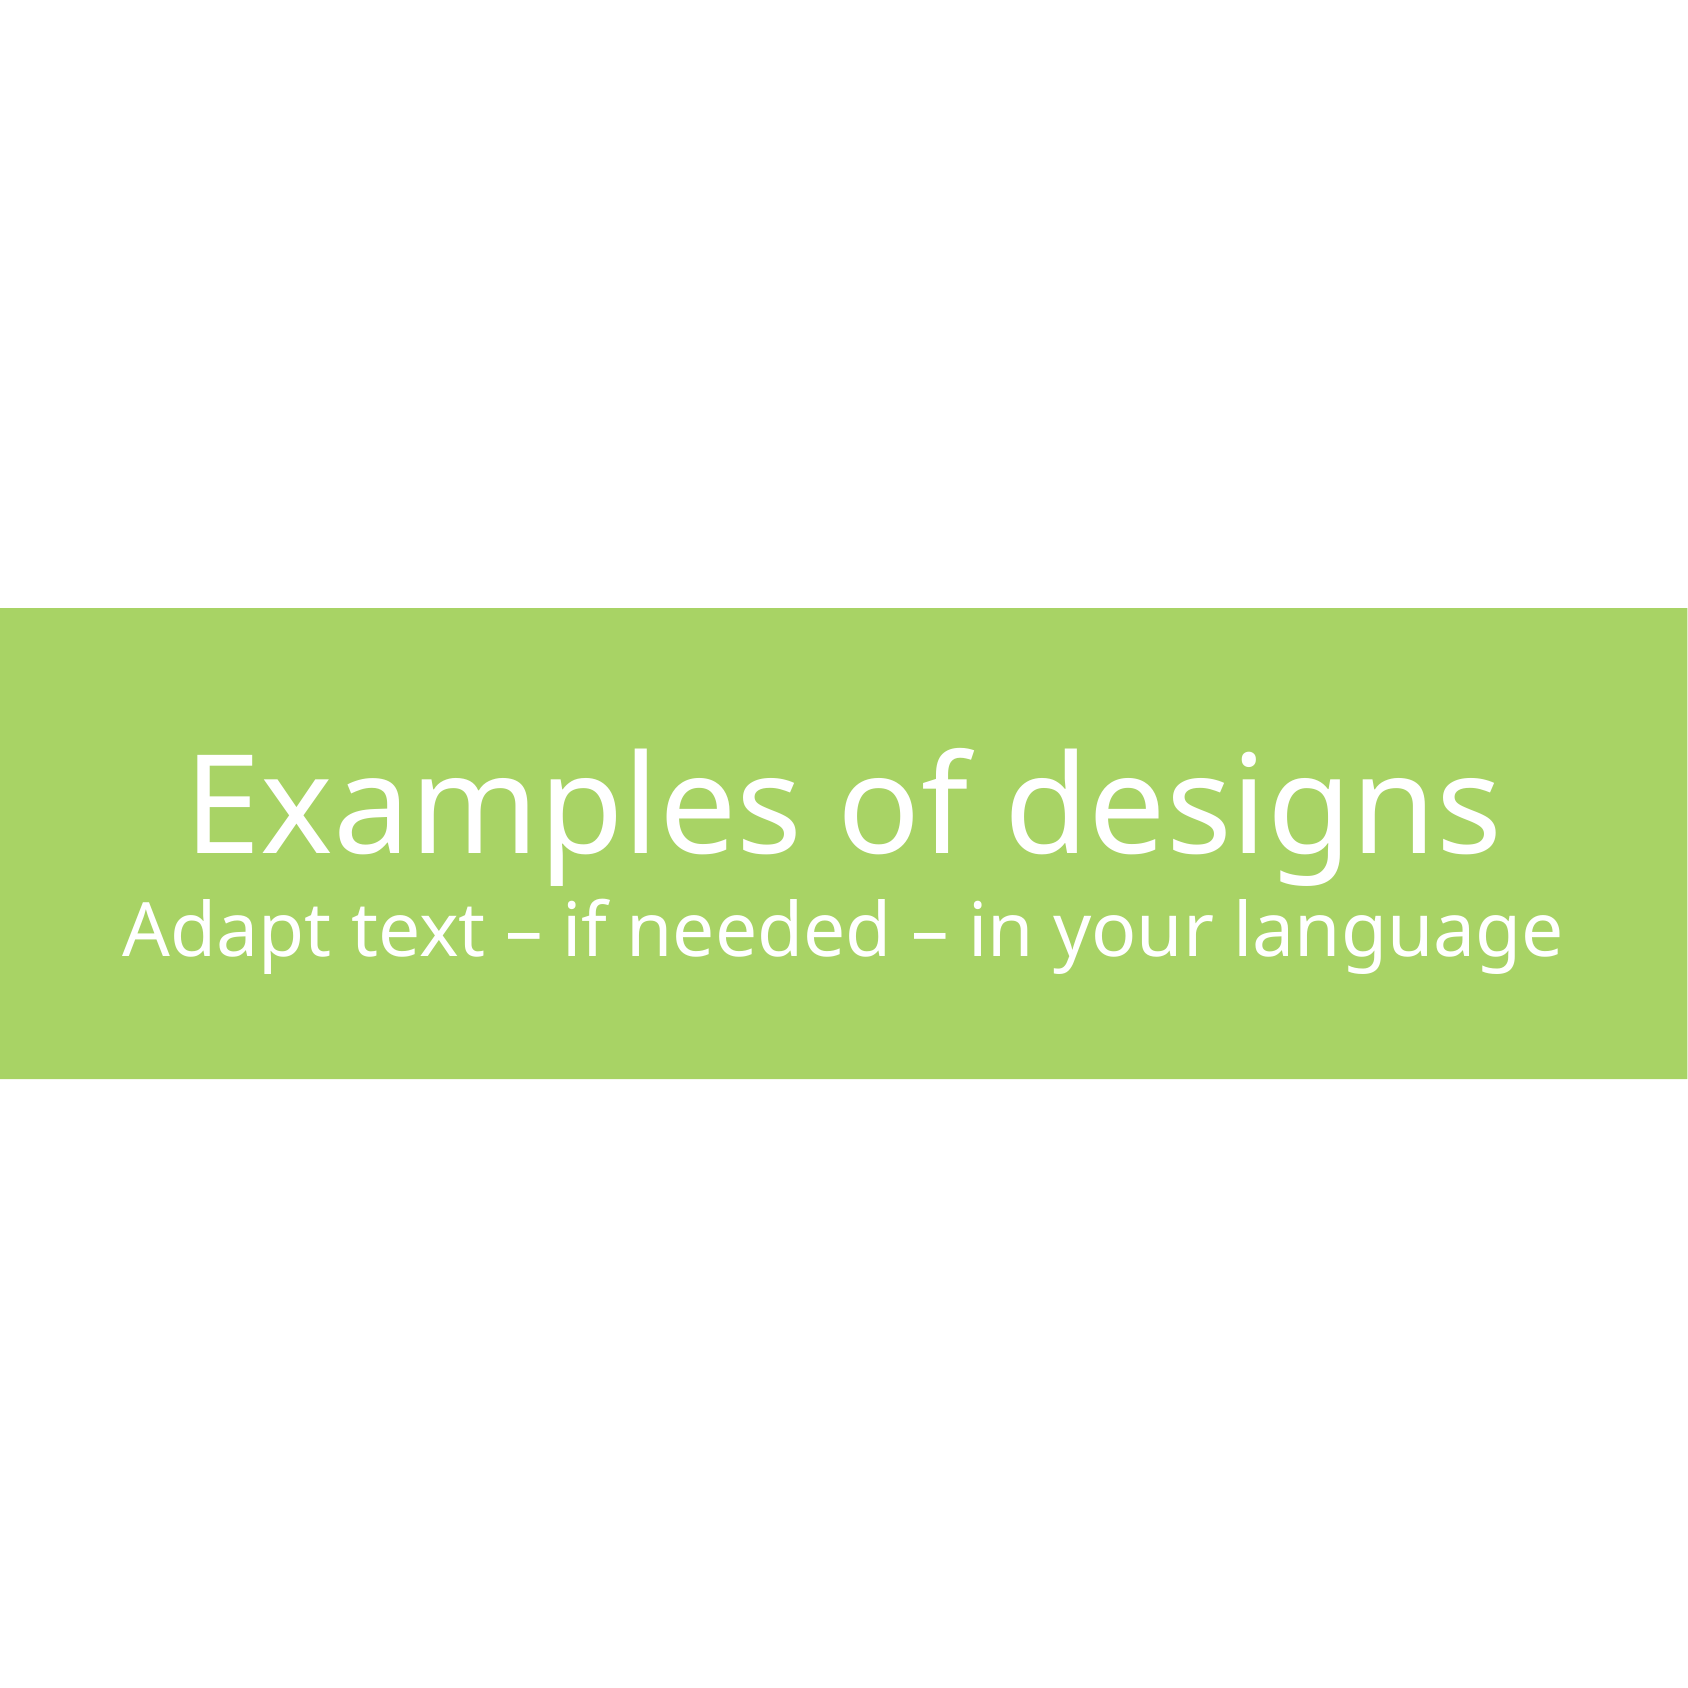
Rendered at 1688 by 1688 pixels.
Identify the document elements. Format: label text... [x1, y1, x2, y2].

text_box Examples of designs Adapt text – if needed – in your language [73, 771, 1615, 916]
text_box [0, 608, 1688, 1080]
